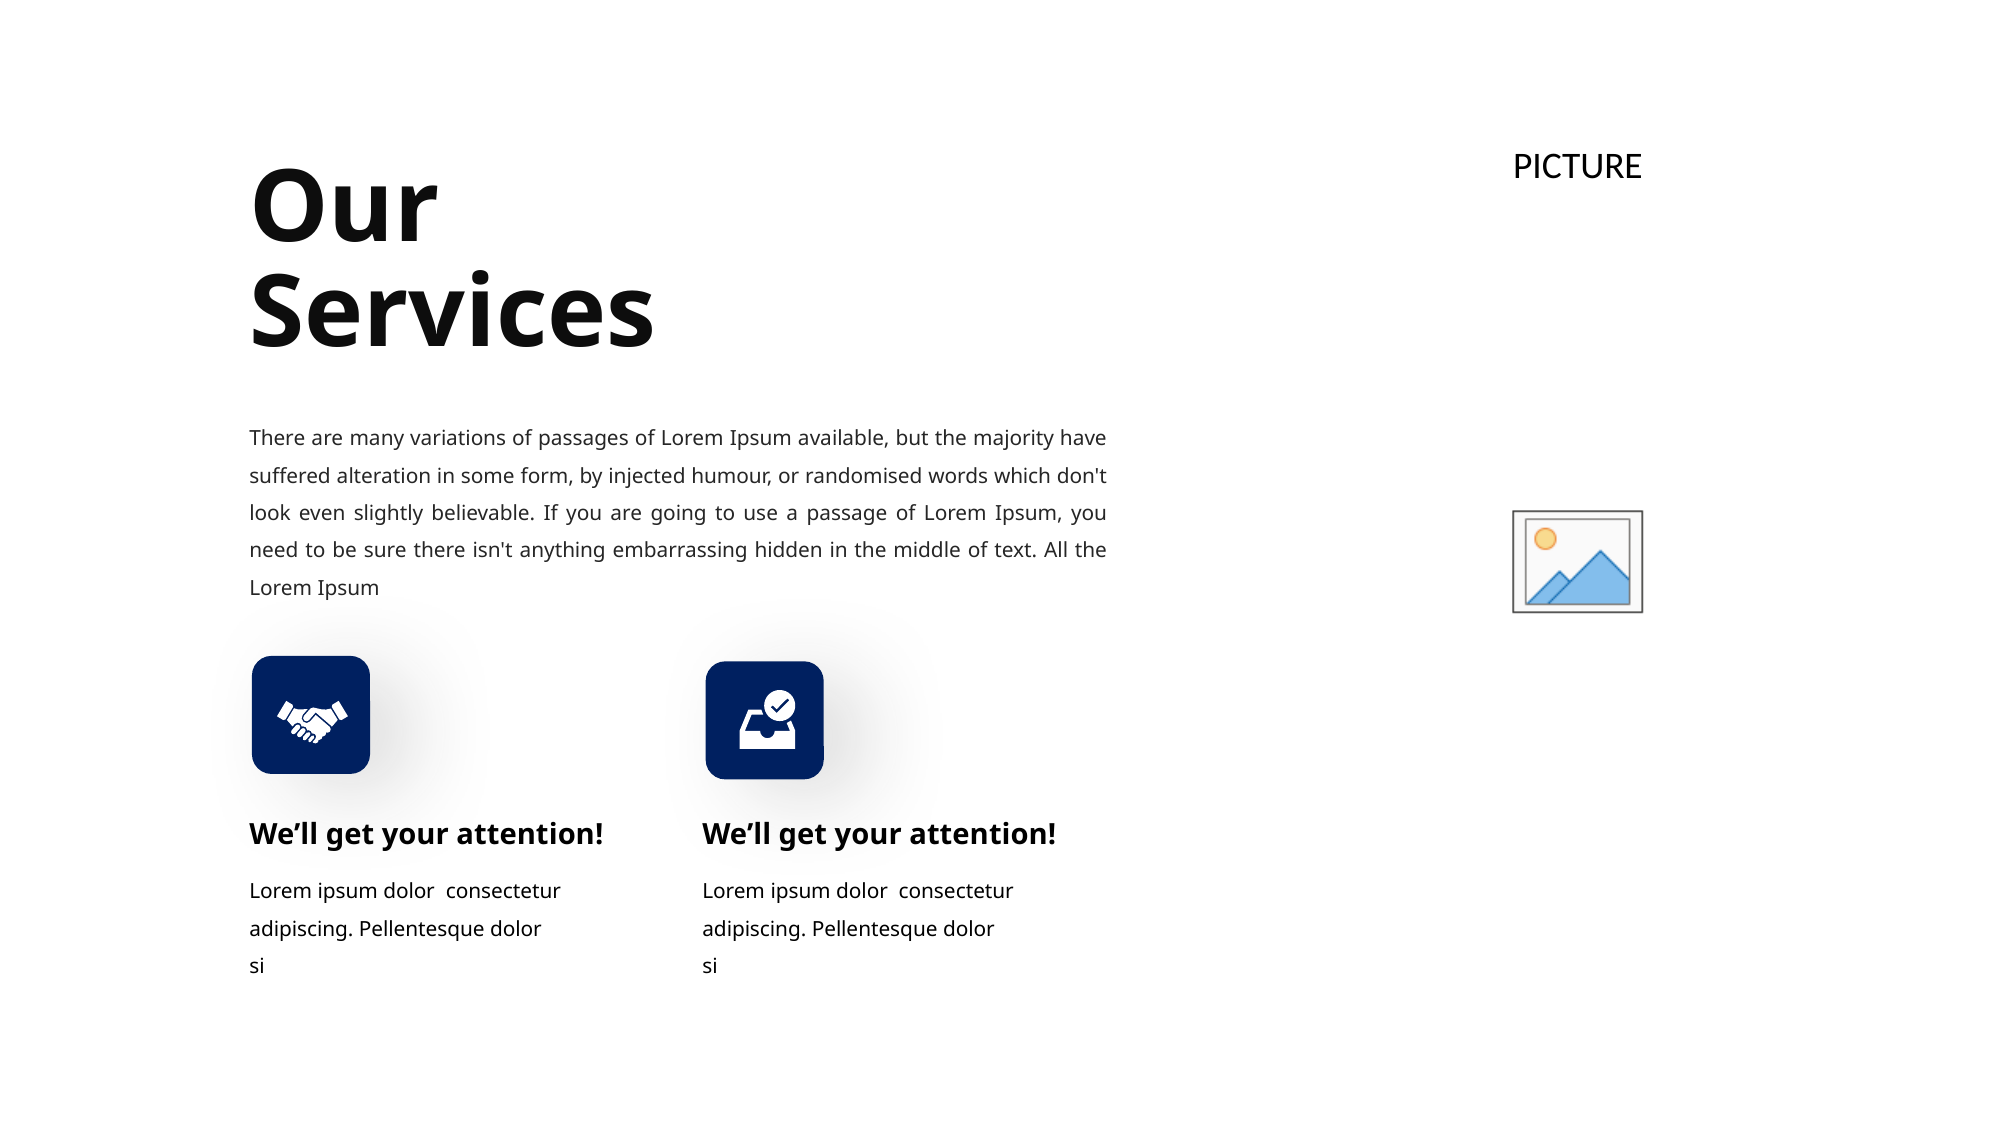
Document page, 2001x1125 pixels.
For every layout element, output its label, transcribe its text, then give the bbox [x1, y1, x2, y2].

text_box Our [234, 133, 1050, 239]
text_box We’ll get your attention! [234, 807, 628, 858]
text_box There are many variations of passages of Lorem Ipsum available, but the majority have suffered alteration in some form, by injected humour, or randomised words which don't look even slightly believable. If you are going to use a passage of Lorem Ipsum, you need to be sure there isn't anything embarrassing hidden in the middle of text. All the Lorem Ipsum [234, 404, 1122, 607]
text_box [705, 661, 824, 780]
text_box Lorem ipsum dolor consectetur adipiscing. Pellentesque dolor si [234, 858, 576, 986]
text_box We’ll get your attention! [687, 807, 1081, 858]
text_box Lorem ipsum dolor consectetur adipiscing. Pellentesque dolor si [687, 858, 1029, 986]
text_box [251, 655, 371, 774]
text_box Services [234, 239, 1050, 375]
picture [1318, 133, 1838, 992]
